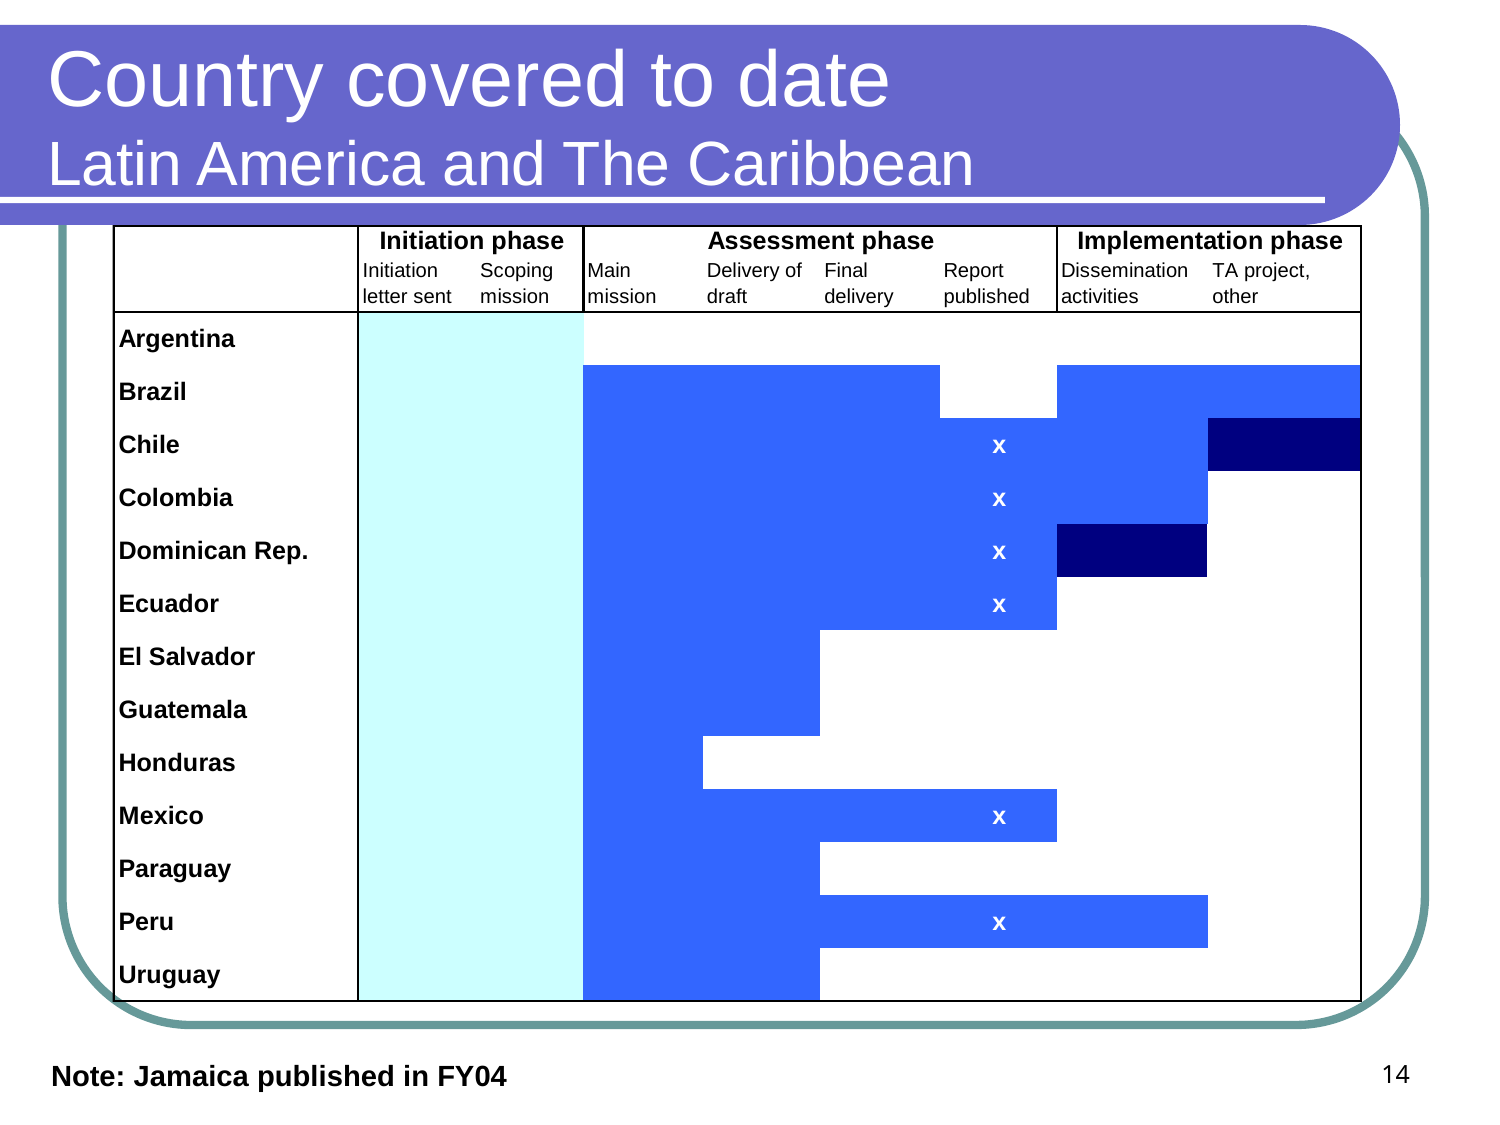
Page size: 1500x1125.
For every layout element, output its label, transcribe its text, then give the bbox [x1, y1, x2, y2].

slide_number 14 [1074, 1024, 1426, 1101]
text_box Note: Jamaica published in FY04 [36, 1049, 523, 1100]
picture [112, 224, 1363, 1003]
title Country covered to date Latin America and The Caribbean [31, 37, 1348, 188]
